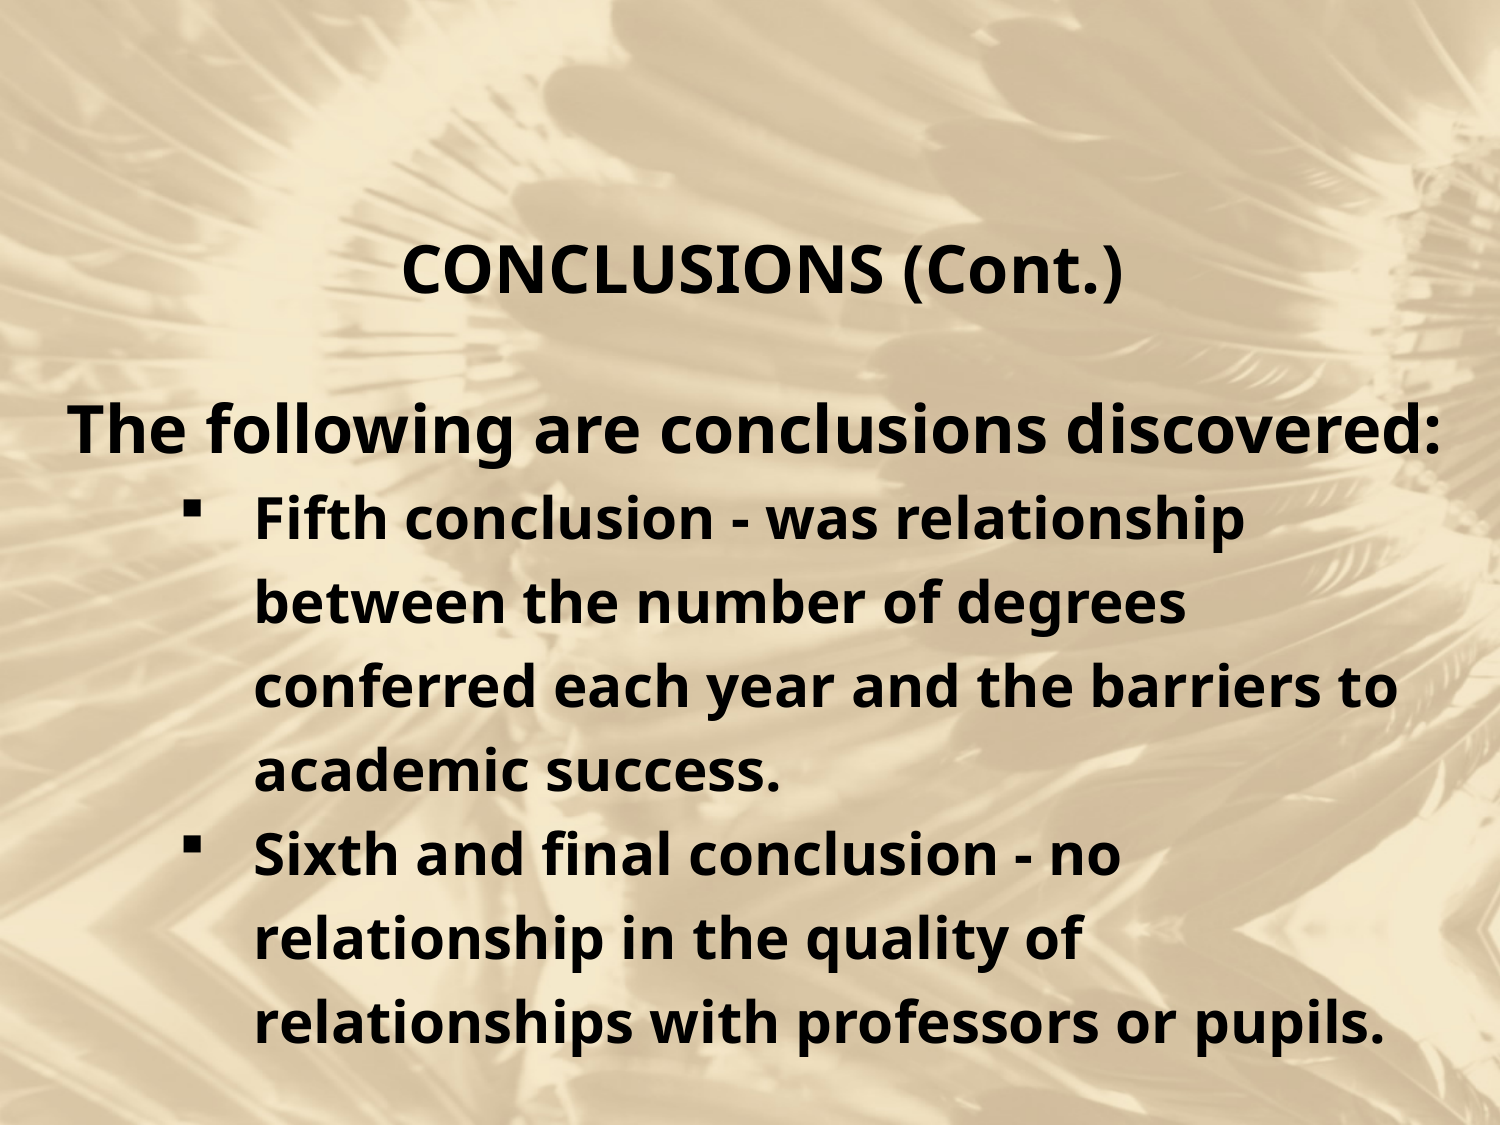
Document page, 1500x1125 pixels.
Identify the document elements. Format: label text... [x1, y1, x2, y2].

picture [0, 0, 1500, 1125]
list CONCLUSIONS (Cont.) The following are conclusions discovered: Fifth conclusion - was relationship between the number of degrees conferred each year and the barriers to academic success. Sixth and final conclusion - no relationship in the quality of relationships with professors or pupils. [51, 139, 1473, 932]
